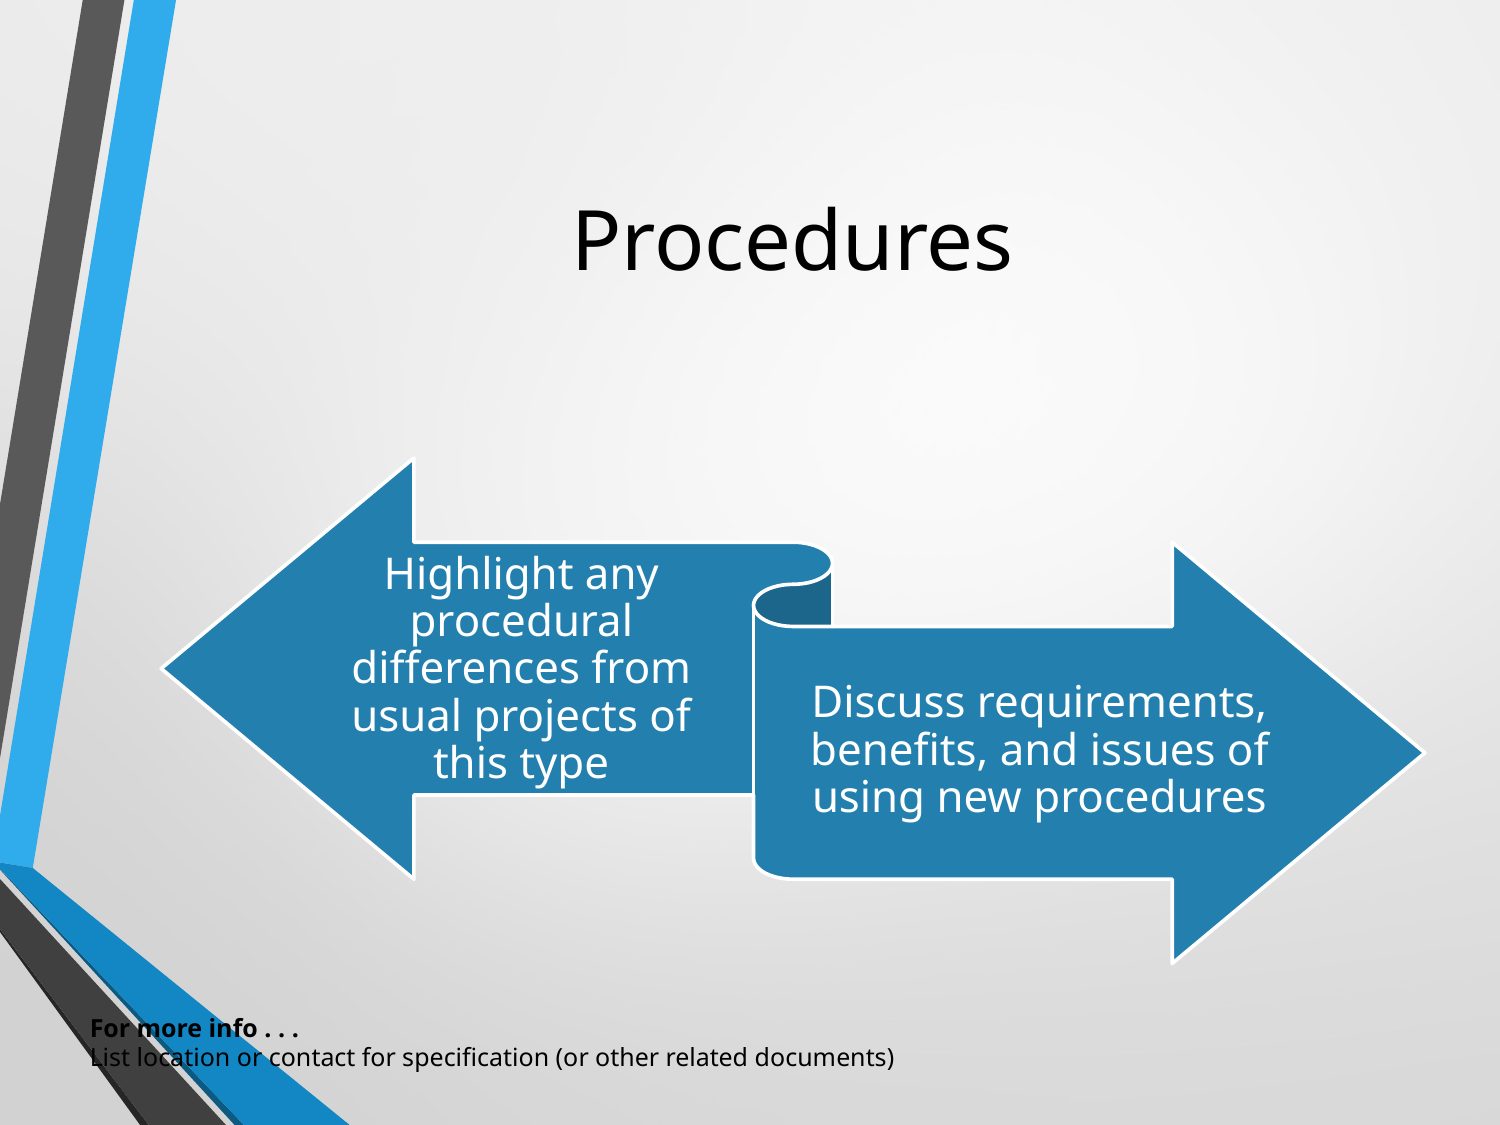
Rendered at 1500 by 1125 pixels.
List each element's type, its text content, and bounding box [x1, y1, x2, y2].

title Procedures [161, 75, 1425, 400]
text_box For more info . . . List location or contact for specification (or other related documents) [74, 1004, 1425, 1088]
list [160, 437, 1426, 985]
